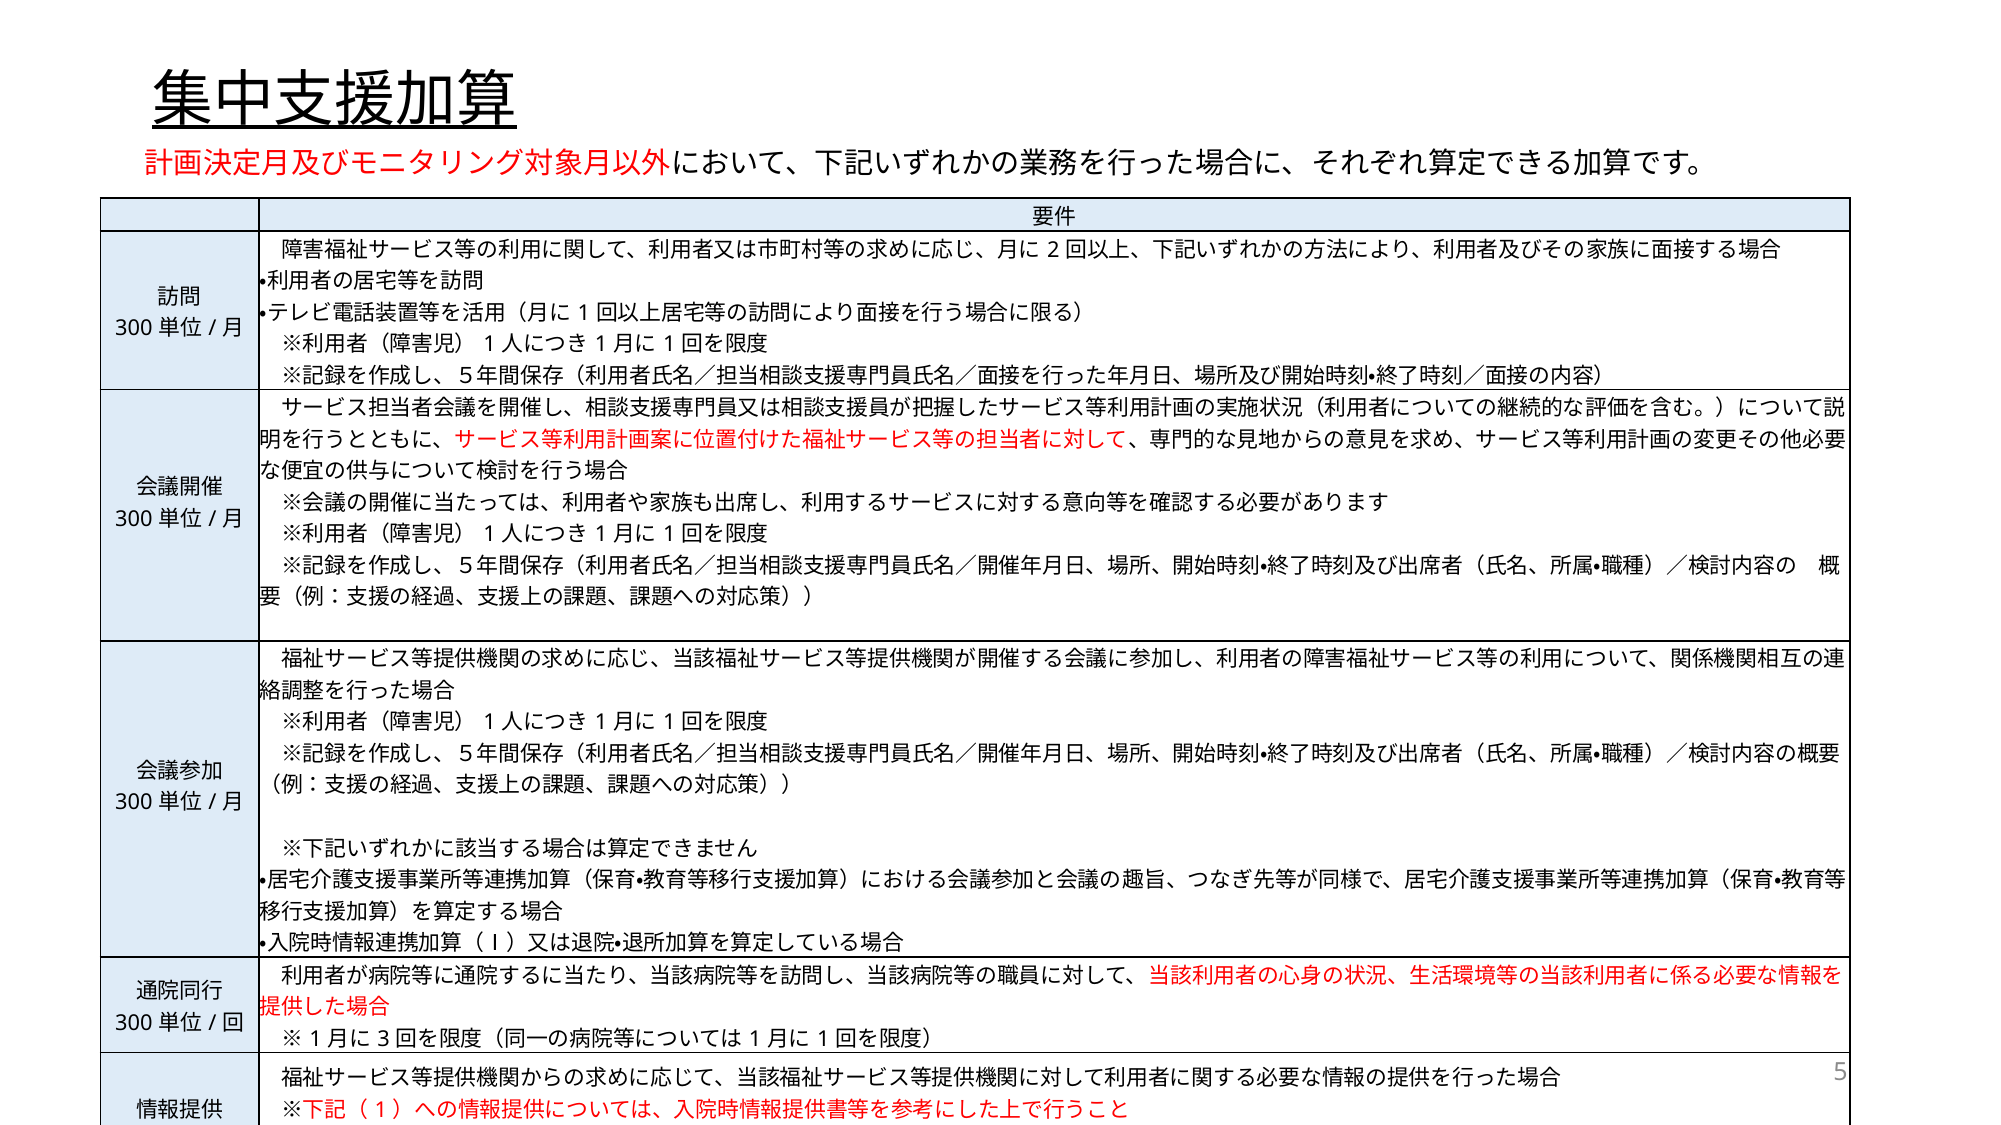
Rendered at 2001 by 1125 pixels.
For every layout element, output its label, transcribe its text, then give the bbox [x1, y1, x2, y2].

table_cell 会議開催 300単位/月 [101, 390, 258, 640]
slide_number 5 [1412, 1042, 1863, 1103]
list 計画決定月及びモニタリング対象月以外において、下記いずれかの業務を行った場合に、それぞれ算定できる加算です。 [100, 140, 1826, 197]
title 集中支援加算 [137, 59, 1194, 140]
table_cell 福祉サービス等提供機関からの求めに応じて、当該福祉サービス等提供機関に対して利用者に関する必要な情報の提供を行った場合 ※下記（1）への情報提供については、入院時情報提供書等を参考にした上で行うこと （1）病院等、訪問看護事業所 （2）（1）以外の福祉サービス等提供機関 ※1月に1回を限度 [260, 1053, 1849, 1125]
table_cell 障害福祉サービス等の利用に関して、利用者又は市町村等の求めに応じ、月に2回以上、下記いずれかの方法により、利用者及びその家族に面接する場合 ・利用者の居宅等を訪問 ・テレビ電話装置等を活用（月に1回以上居宅等の訪問により面接を行う場合に限る） ※利用者（障害児）1人につき1月に1回を限度 ※記録を作成し、５年間保存（利用者氏名／担当相談支援専門員氏名／面接を行った年月日、場所及び開始時刻・終了時刻／面接の内容） [260, 232, 1849, 389]
table_cell 情報提供 150単位/回 [101, 1053, 258, 1125]
table_cell 訪問 300単位/月 [101, 232, 258, 389]
table_cell 通院同行 300単位/回 [101, 958, 258, 1052]
table_cell 福祉サービス等提供機関の求めに応じ、当該福祉サービス等提供機関が開催する会議に参加し、利用者の障害福祉サービス等の利用について、関係機関相互の連絡調整を行った場合 ※利用者（障害児）1人につき1月に1回を限度 ※記録を作成し、５年間保存（利用者氏名／担当相談支援専門員氏名／開催年月日、場所、開始時刻・終了時刻及び出席者（氏名、所属・職種）／検討内容の概要（例：支援の経過、支援上の課題、課題への対応策）） ※下記いずれかに該当する場合は算定できません ・居宅介護支援事業所等連携加算（保育・教育等移行支援加算）における会議参加と会議の趣旨、つなぎ先等が同様で、居宅介護支援事業所等連携加算（保育・教育等移行支援加算）を算定する場合 ・入院時情報連携加算（Ⅰ）又は退院・退所加算を算定している場合 [260, 642, 1849, 956]
table_cell サービス担当者会議を開催し、相談支援専門員又は相談支援員が把握したサービス等利用計画の実施状況（利用者についての継続的な評価を含む。）について説明を行うとともに、サービス等利用計画案に位置付けた福祉サービス等の担当者に対して、専門的な見地からの意見を求め、サービス等利用計画の変更その他必要な便宜の供与について検討を行う場合 ※会議の開催に当たっては、利用者や家族も出席し、利用するサービスに対する意向等を確認する必要があります ※利用者（障害児）1人につき1月に1回を限度 ※記録を作成し、５年間保存（利用者氏名／担当相談支援専門員氏名／開催年月日、場所、開始時刻・終了時刻及び出席者（氏名、所属・職種）／検討内容の 概要（例：支援の経過、支援上の課題、課題への対応策）） [260, 390, 1849, 640]
table_header [101, 199, 258, 230]
table_header 要件 [260, 199, 1849, 230]
table_cell 利用者が病院等に通院するに当たり、当該病院等を訪問し、当該病院等の職員に対して、当該利用者の心身の状況、生活環境等の当該利用者に係る必要な情報を提供した場合 ※1月に3回を限度（同一の病院等については1月に1回を限度） [260, 958, 1849, 1052]
table_cell 会議参加 300単位/月 [101, 642, 258, 956]
